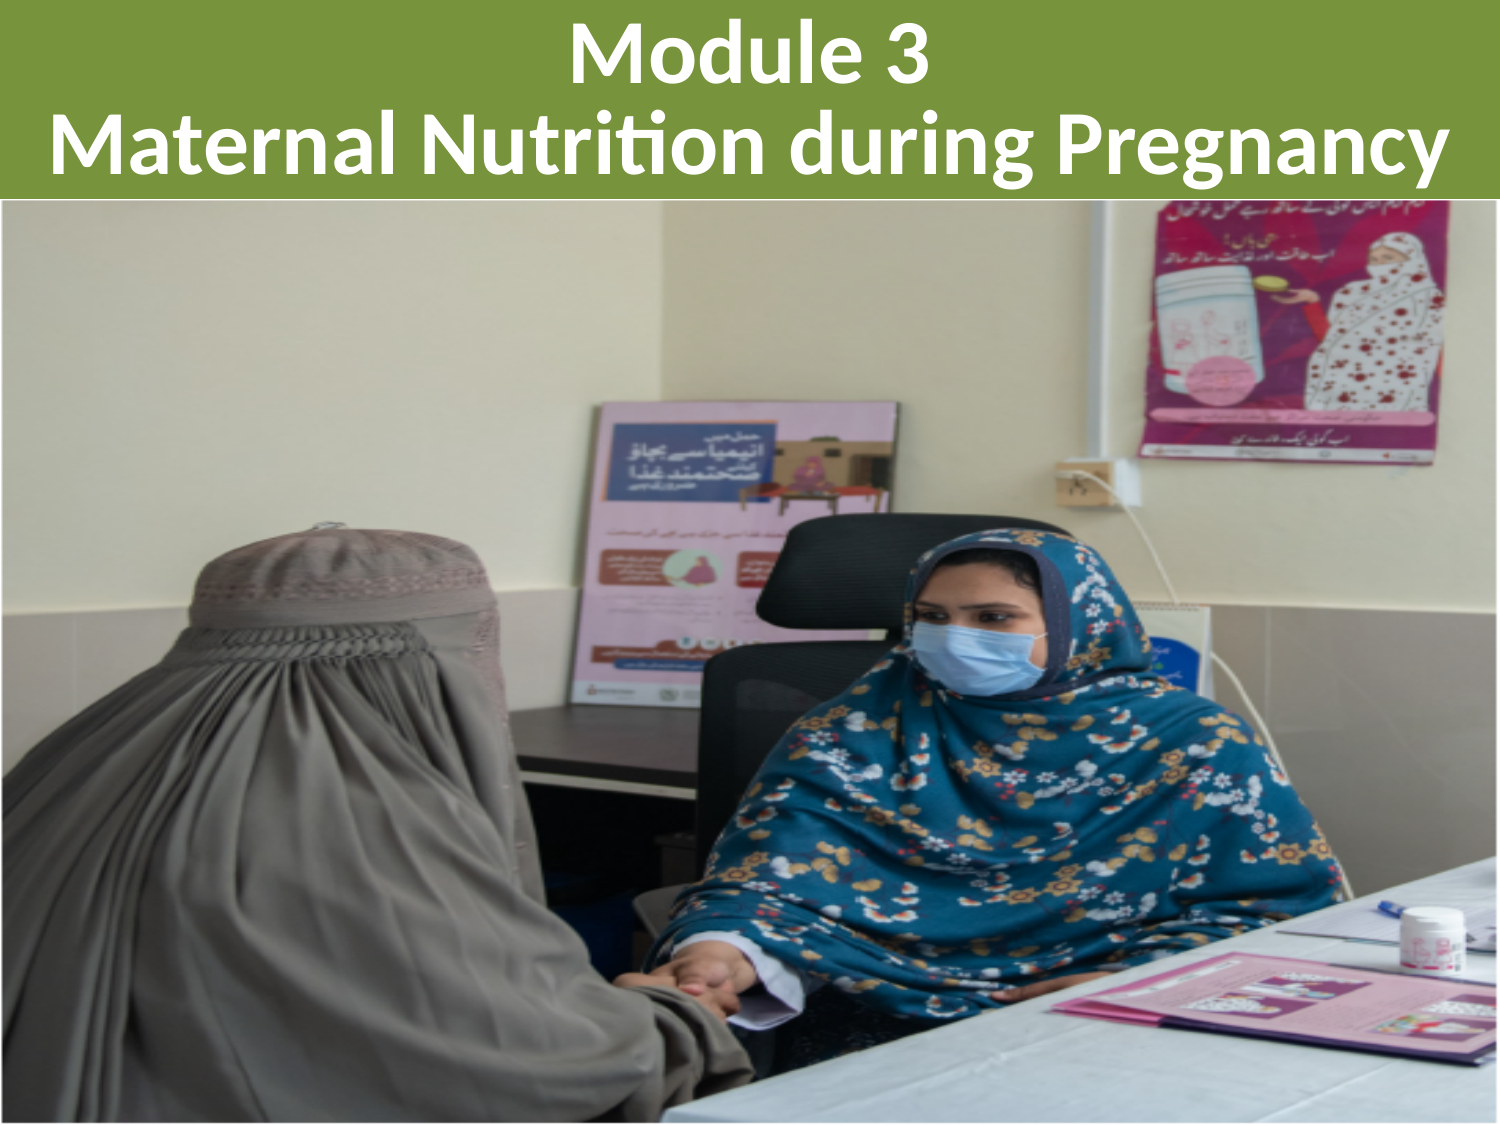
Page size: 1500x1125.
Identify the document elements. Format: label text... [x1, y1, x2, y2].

text_box Module 3 Maternal Nutrition during Pregnancy [0, 0, 1500, 199]
picture [0, 199, 1500, 1125]
